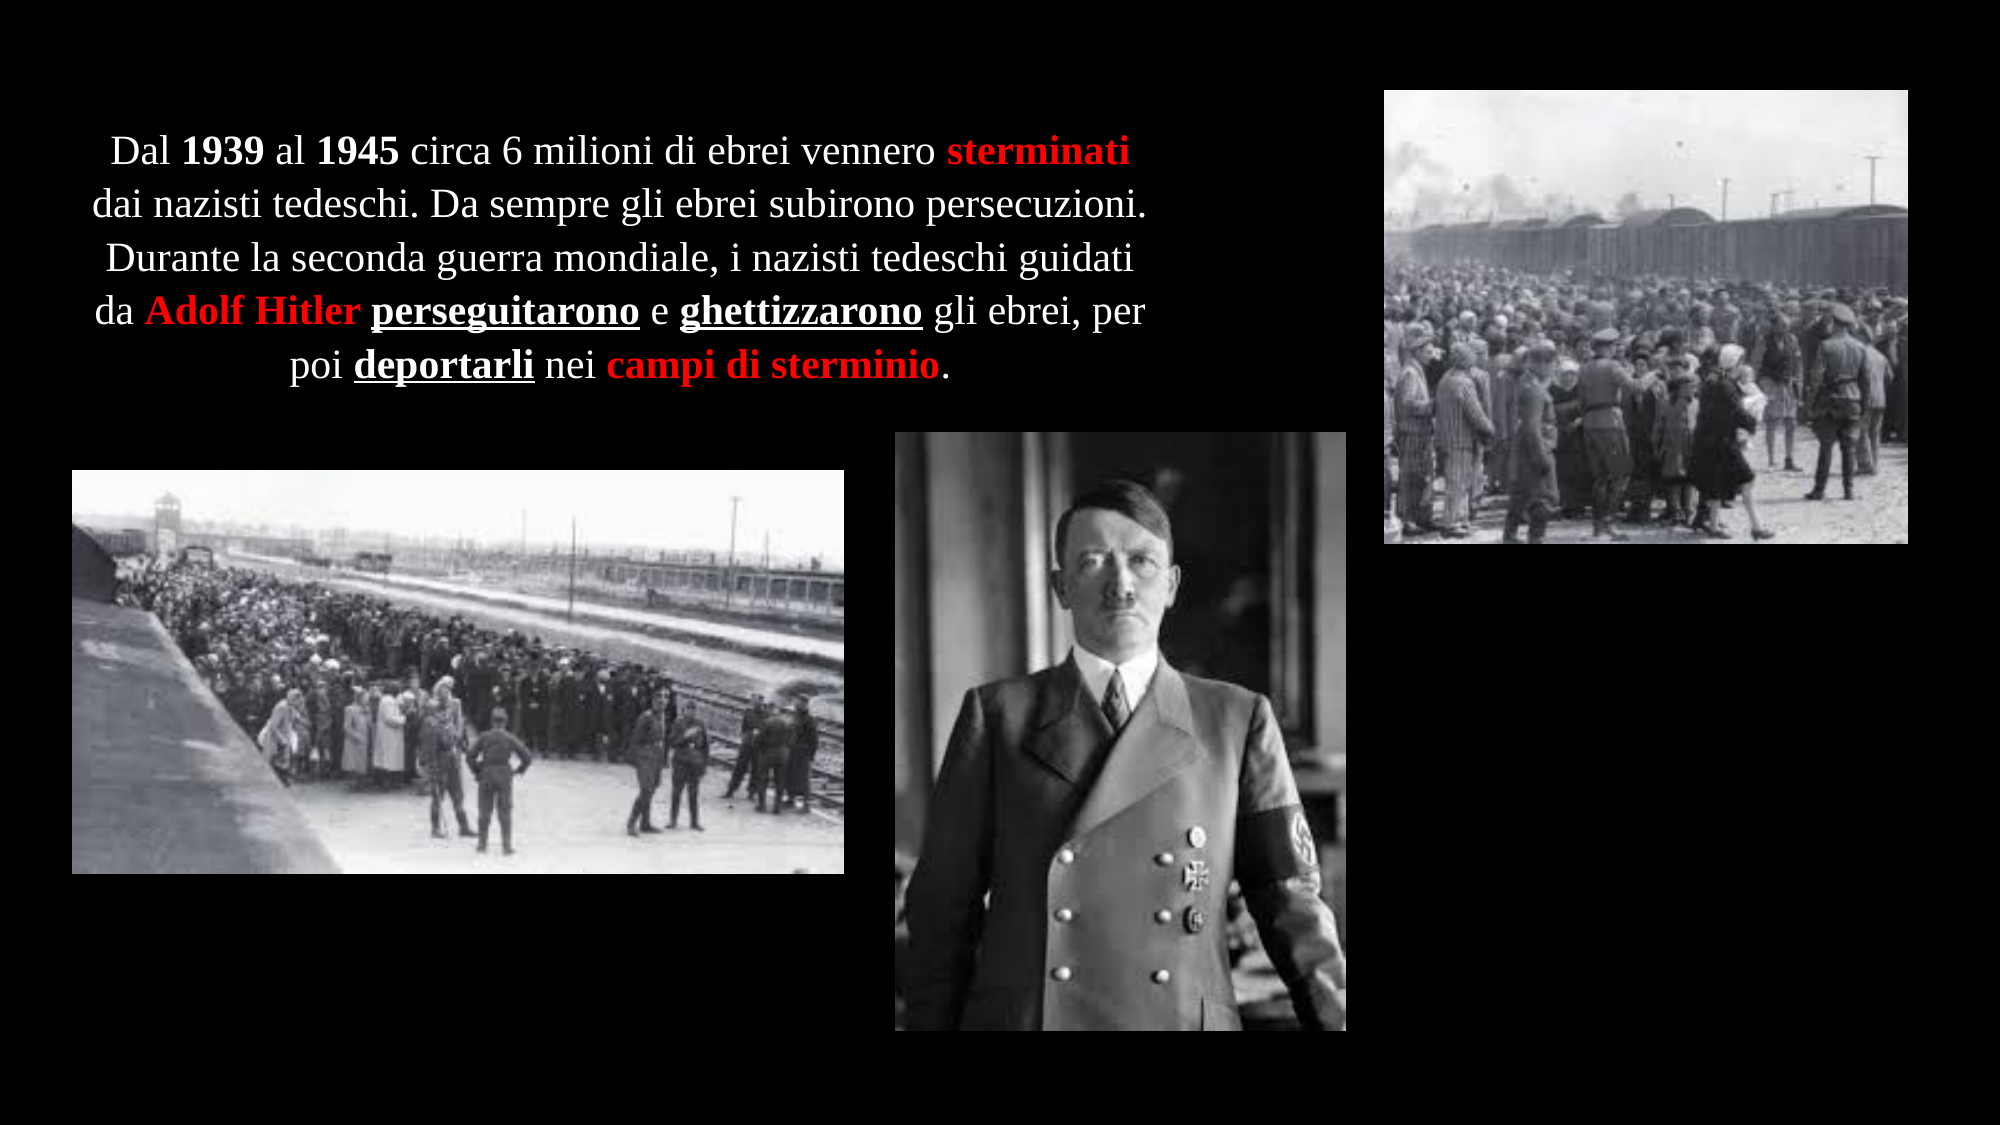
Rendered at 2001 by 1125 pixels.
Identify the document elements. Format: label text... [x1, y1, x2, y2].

text_box Dal 1939 al 1945 circa 6 milioni di ebrei vennero sterminati dai nazisti tedeschi. Da sempre gli ebrei subirono persecuzioni. Durante la seconda guerra mondiale, i nazisti tedeschi guidati da Adolf Hitler perseguitarono e ghettizzarono gli ebrei, per poi deportarli nei campi di sterminio. [72, 111, 1168, 395]
picture [72, 470, 844, 874]
picture [1384, 90, 1908, 544]
picture [895, 432, 1346, 1031]
